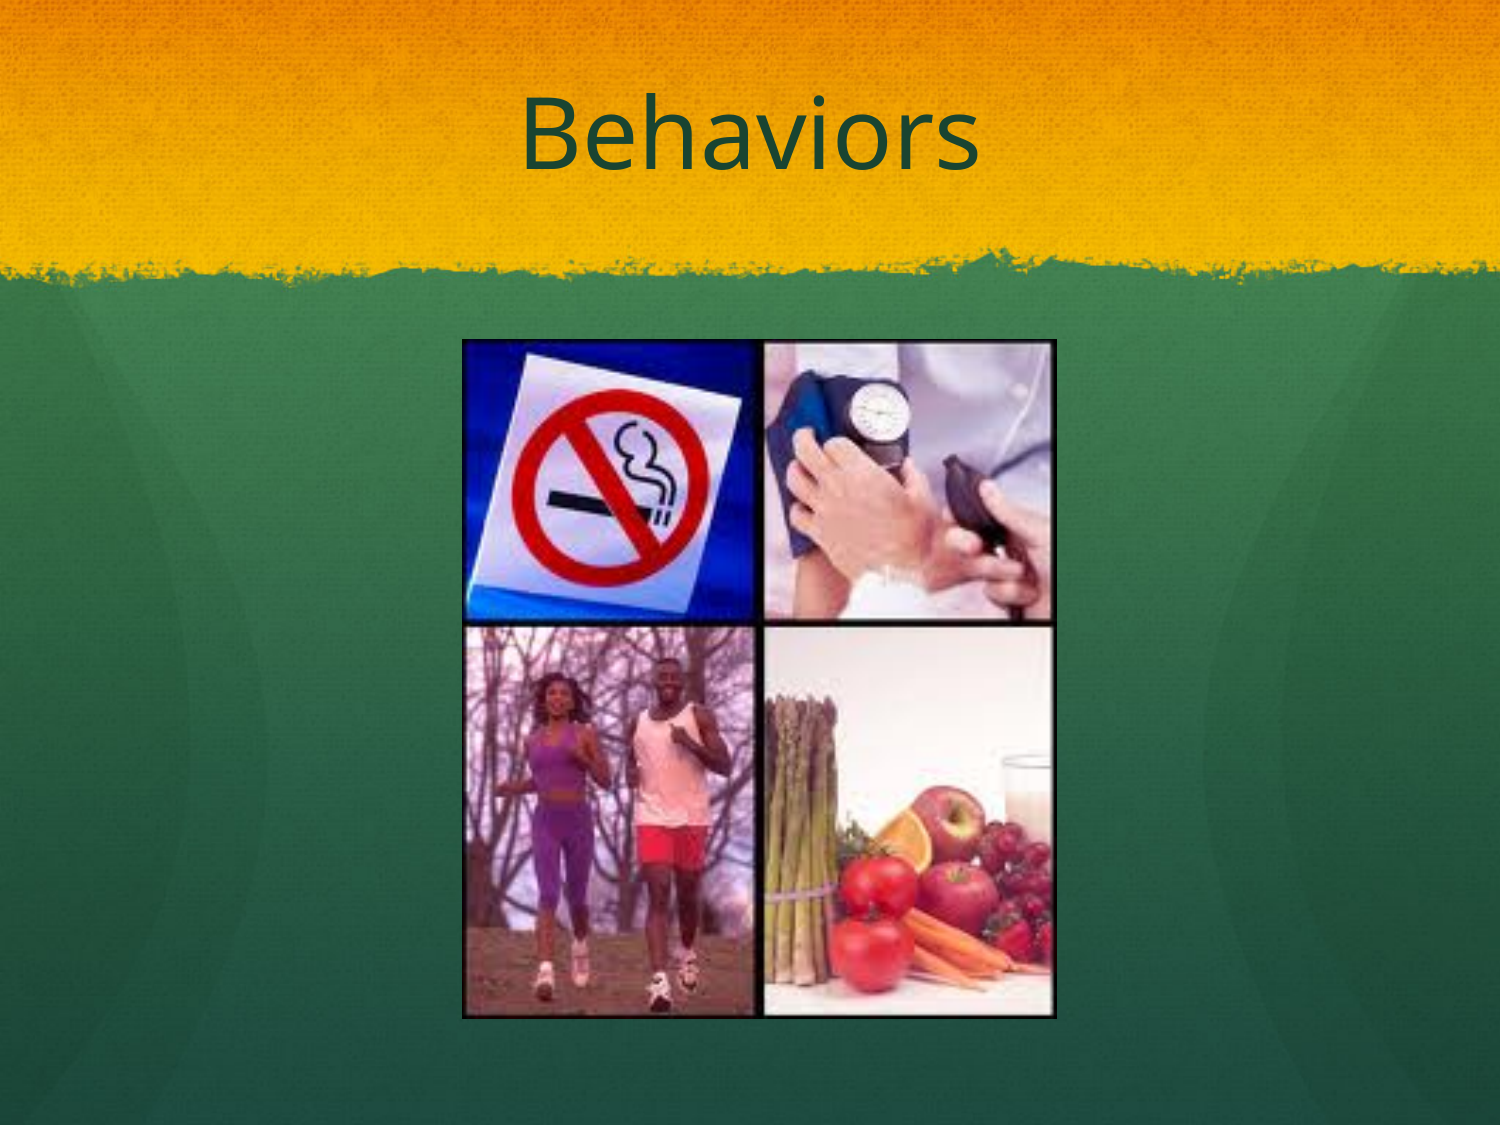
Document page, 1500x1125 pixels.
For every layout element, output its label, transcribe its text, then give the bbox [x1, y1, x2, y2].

title Behaviors [125, 13, 1375, 246]
picture [0, 0, 1500, 1125]
